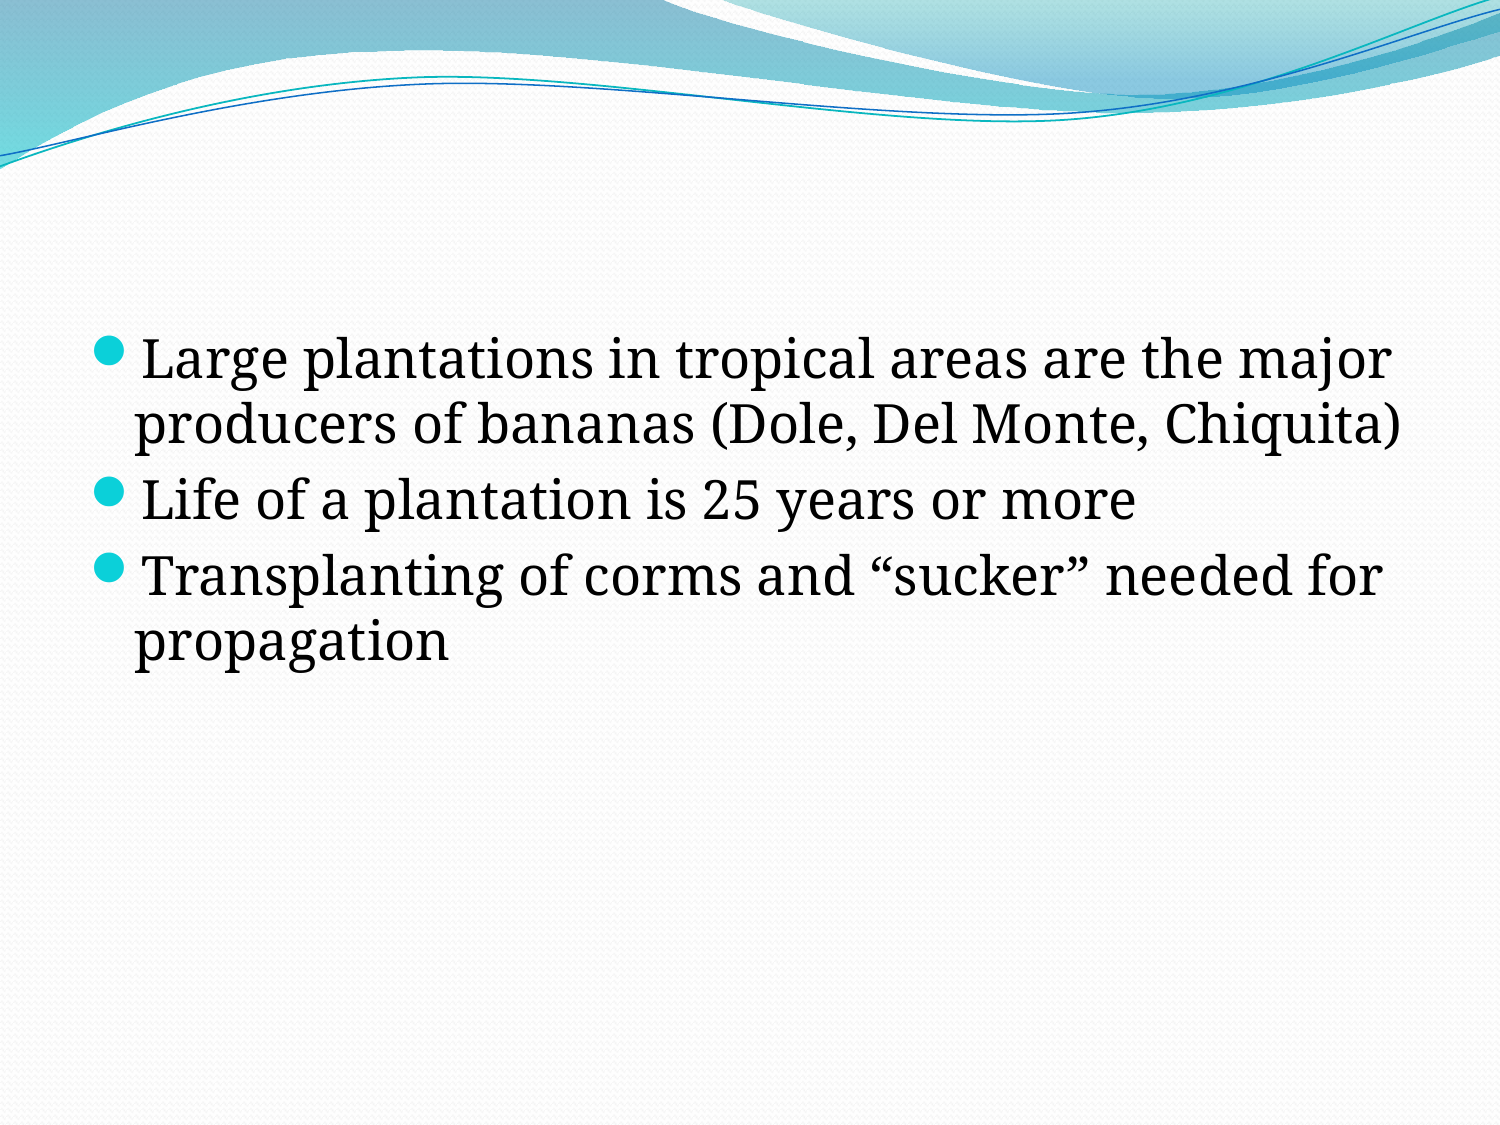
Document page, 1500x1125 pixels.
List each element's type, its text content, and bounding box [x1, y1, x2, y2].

list Large plantations in tropical areas are the major producers of bananas (Dole, Del Monte, Chiquita) Life of a plantation is 25 years or more Transplanting of corms and “sucker” needed for propagation [75, 317, 1425, 1038]
